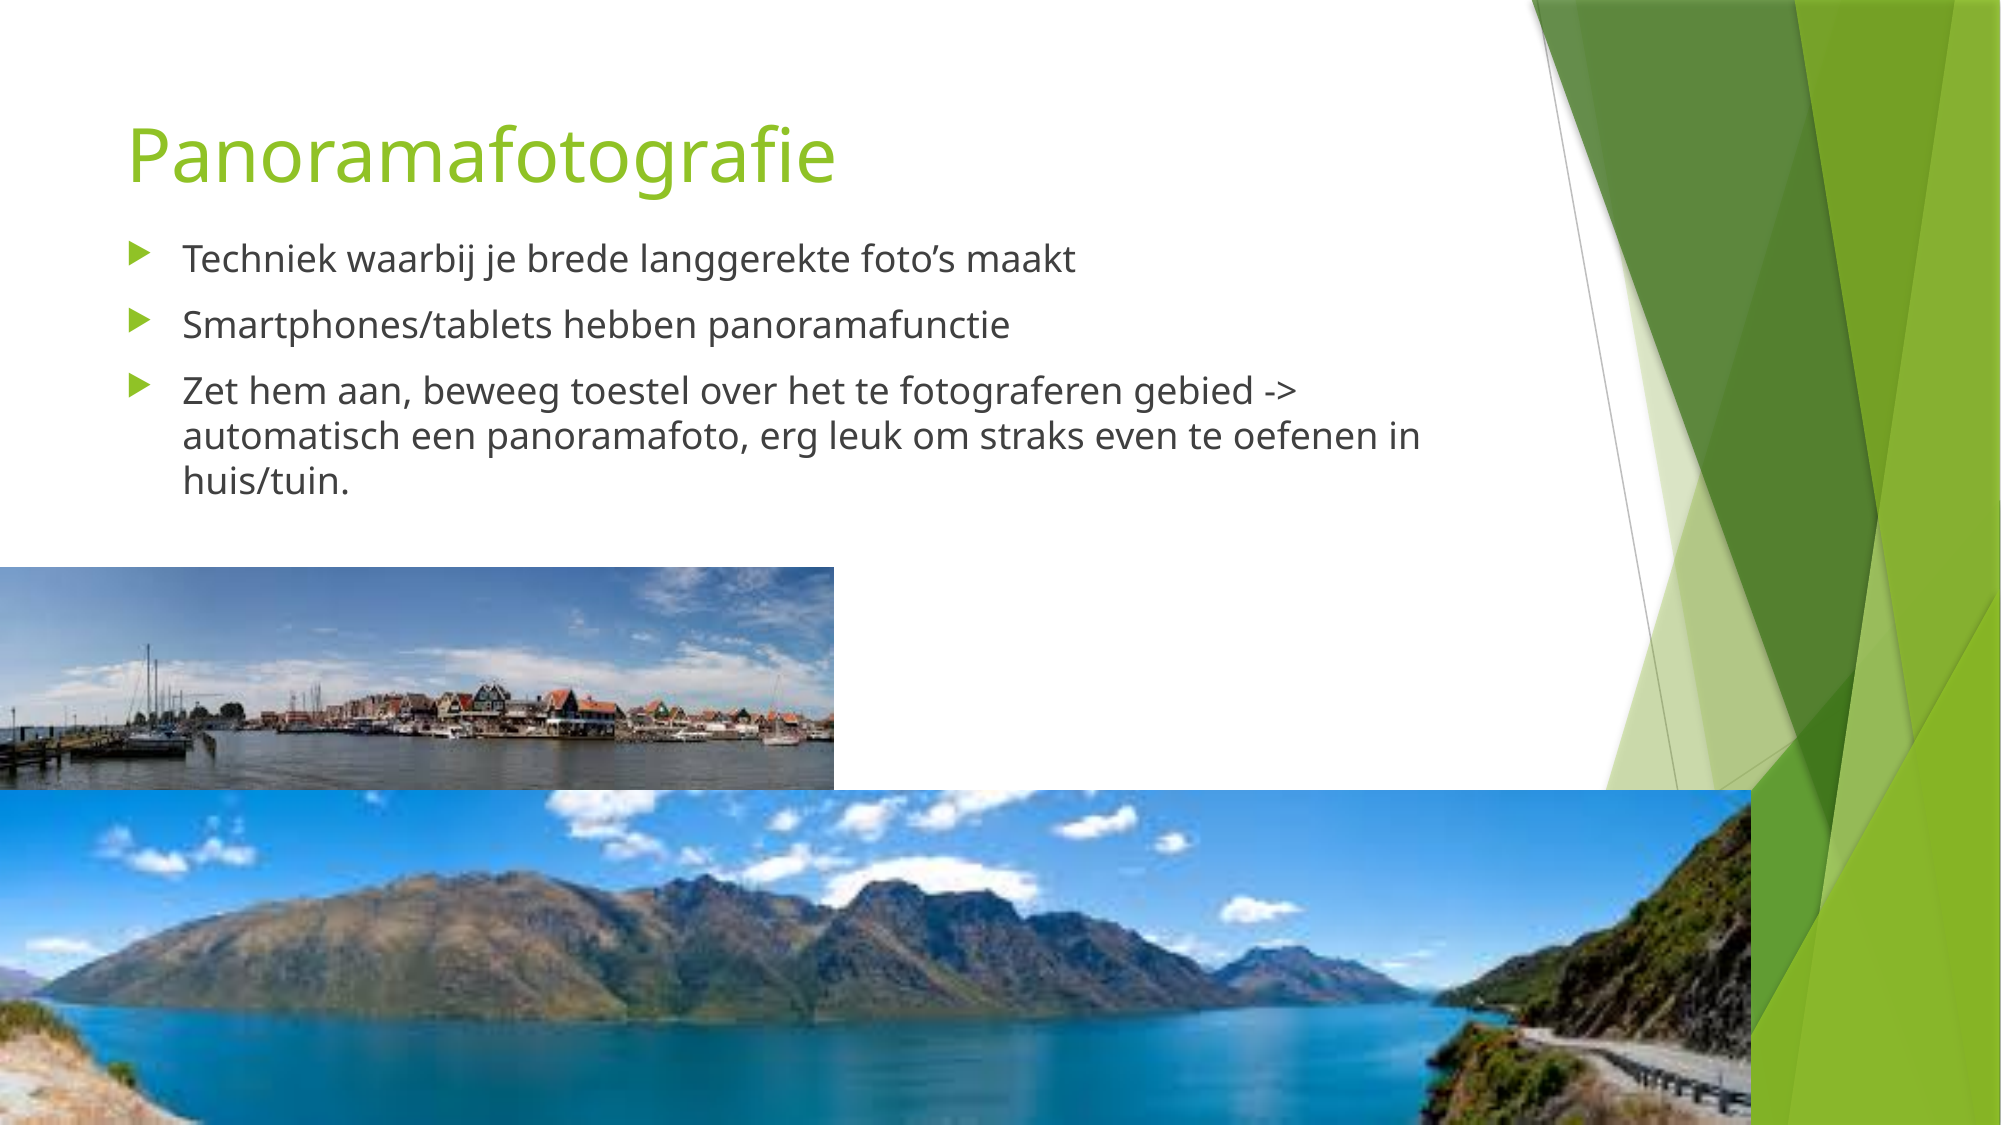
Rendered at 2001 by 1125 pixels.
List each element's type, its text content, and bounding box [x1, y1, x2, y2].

picture [0, 567, 1752, 1125]
title Panoramafotografie [111, 99, 1522, 228]
list Techniek waarbij je brede langgerekte foto’s maakt Smartphones/tablets hebben panoramafunctie Zet hem aan, beweeg toestel over het te fotograferen gebied -> automatisch een panoramafoto, erg leuk om straks even te oefenen in huis/tuin. [111, 228, 1522, 790]
